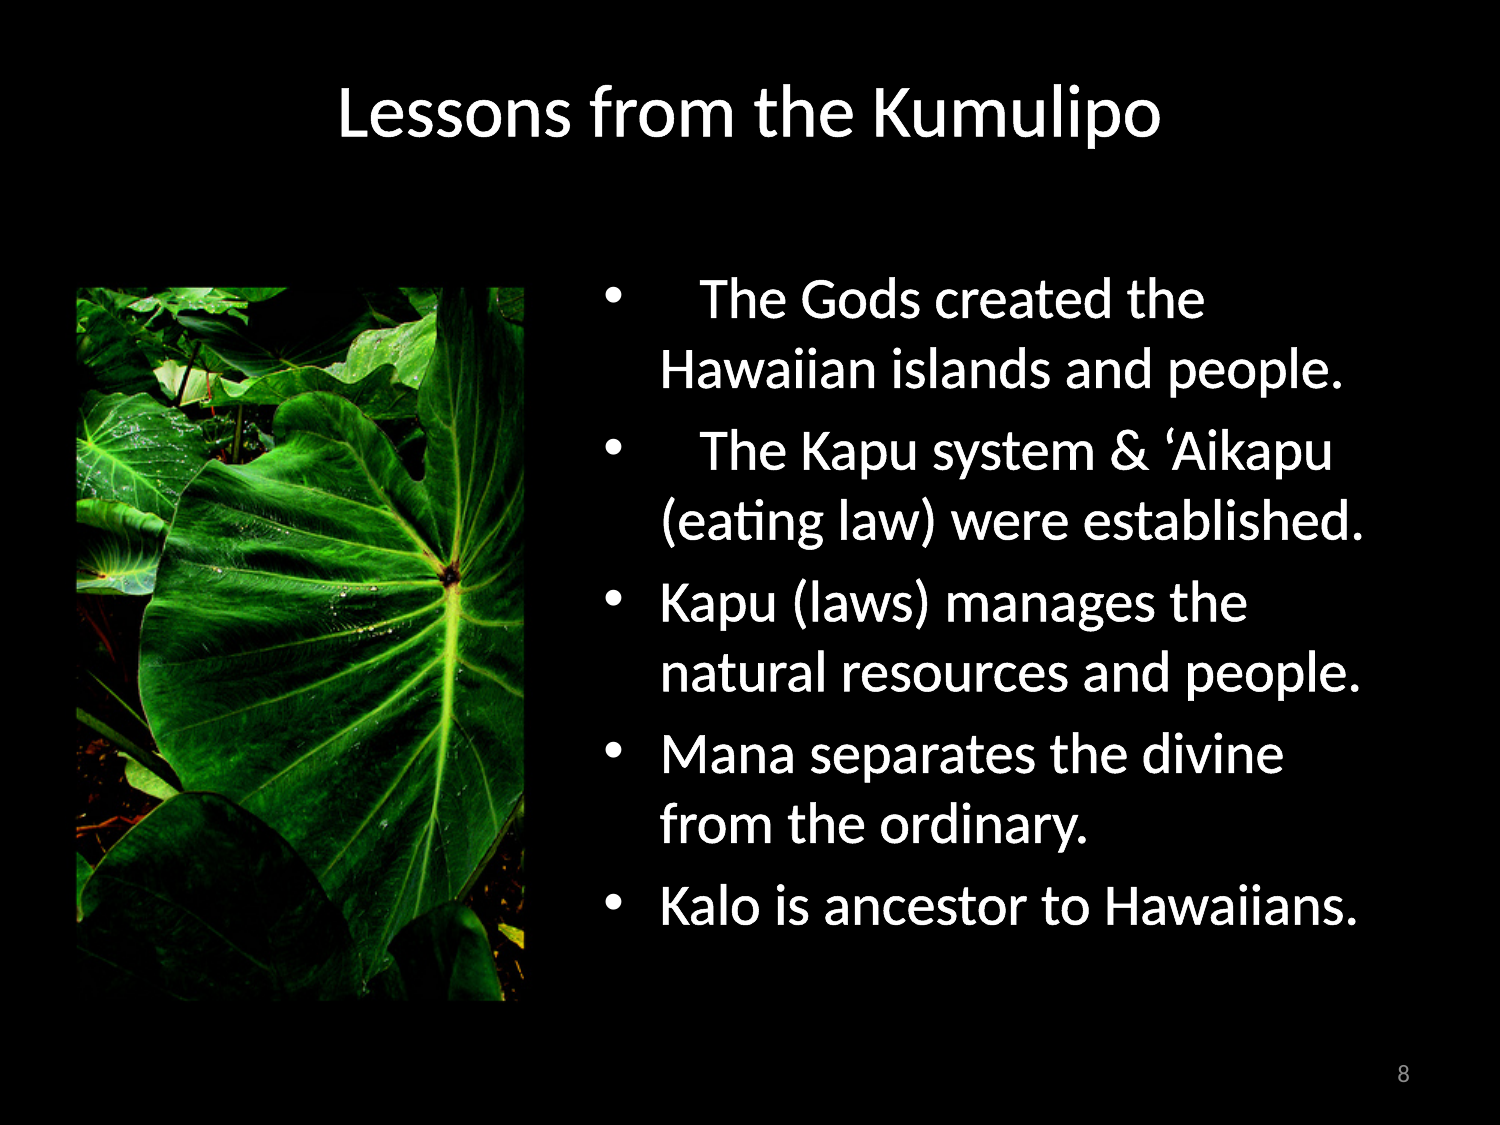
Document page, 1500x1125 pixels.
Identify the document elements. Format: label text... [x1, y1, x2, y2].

list The Gods created the Hawaiian islands and people. The Kapu system & ‘Aikapu (eating law) were established. Kapu (laws) manages the natural resources and people. Mana separates the divine from the ordinary. Kalo is ancestor to Hawaiians. [588, 252, 1413, 920]
slide_number 8 [1074, 1042, 1425, 1103]
picture [53, 269, 538, 1020]
title Lessons from the Kumulipo [75, 45, 1425, 169]
